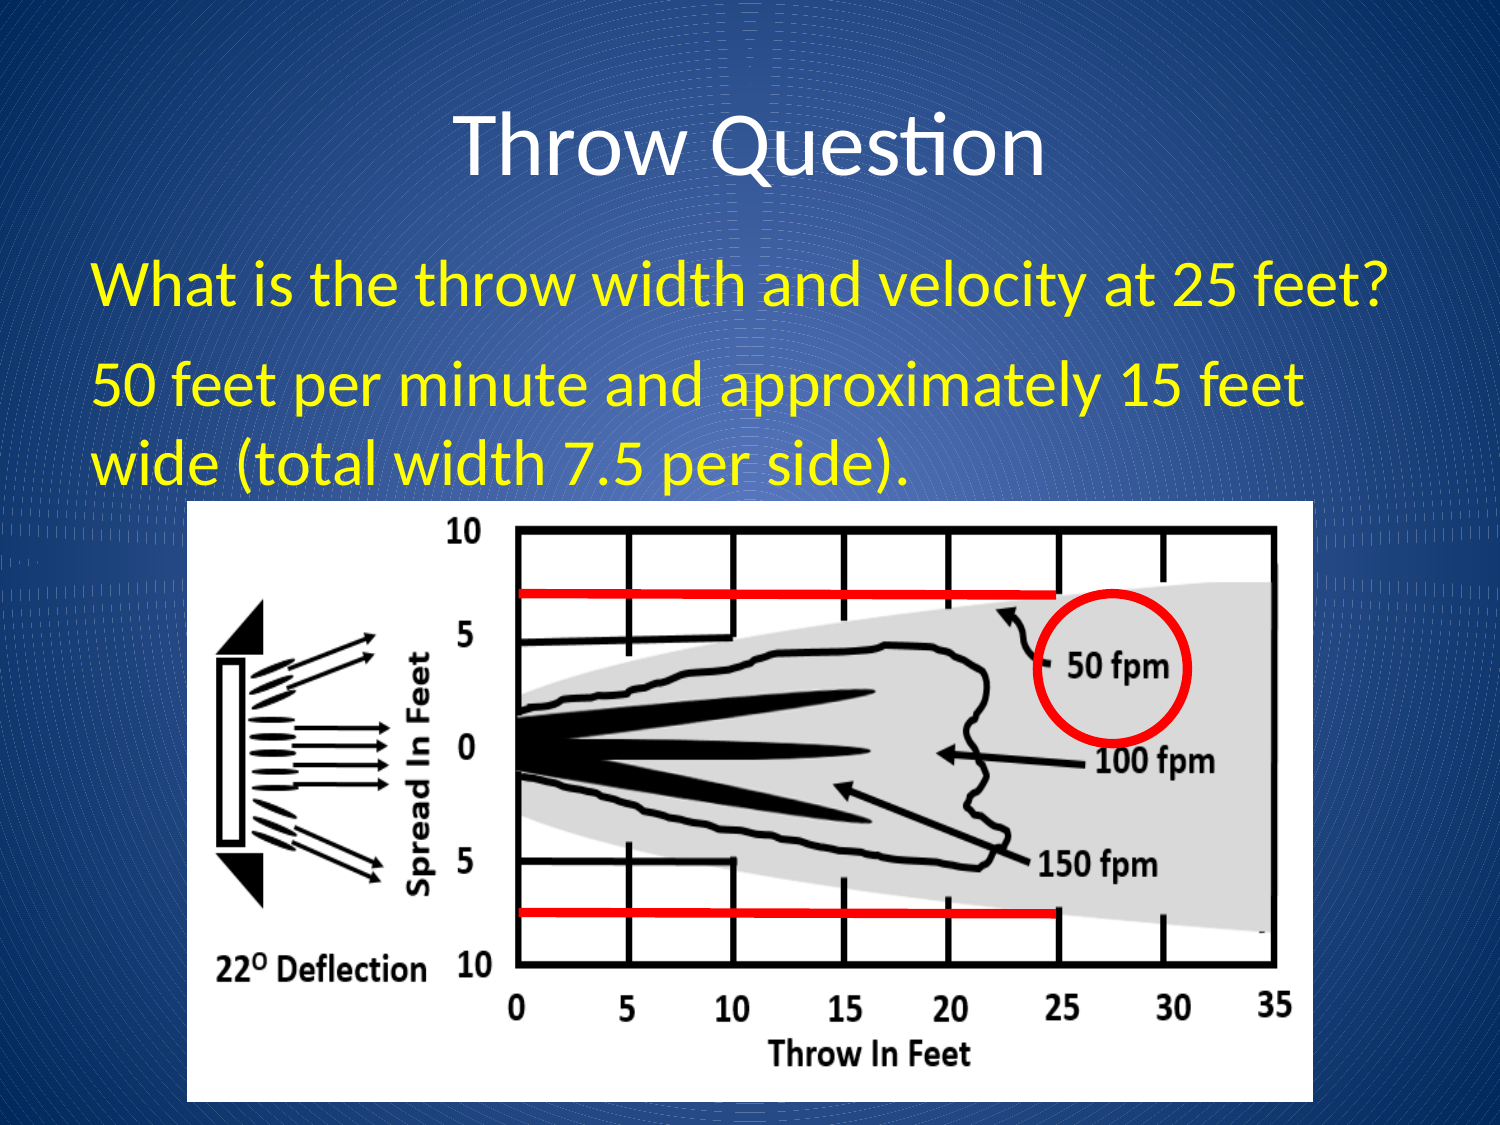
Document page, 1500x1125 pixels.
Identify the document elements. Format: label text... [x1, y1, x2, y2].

text_box 50 feet per minute and approximately 15 feet wide (total width 7.5 per side). [74, 332, 1425, 508]
picture [187, 501, 1313, 1102]
title Throw Question [75, 45, 1425, 232]
list What is the throw width and velocity at 25 feet? [75, 232, 1425, 332]
